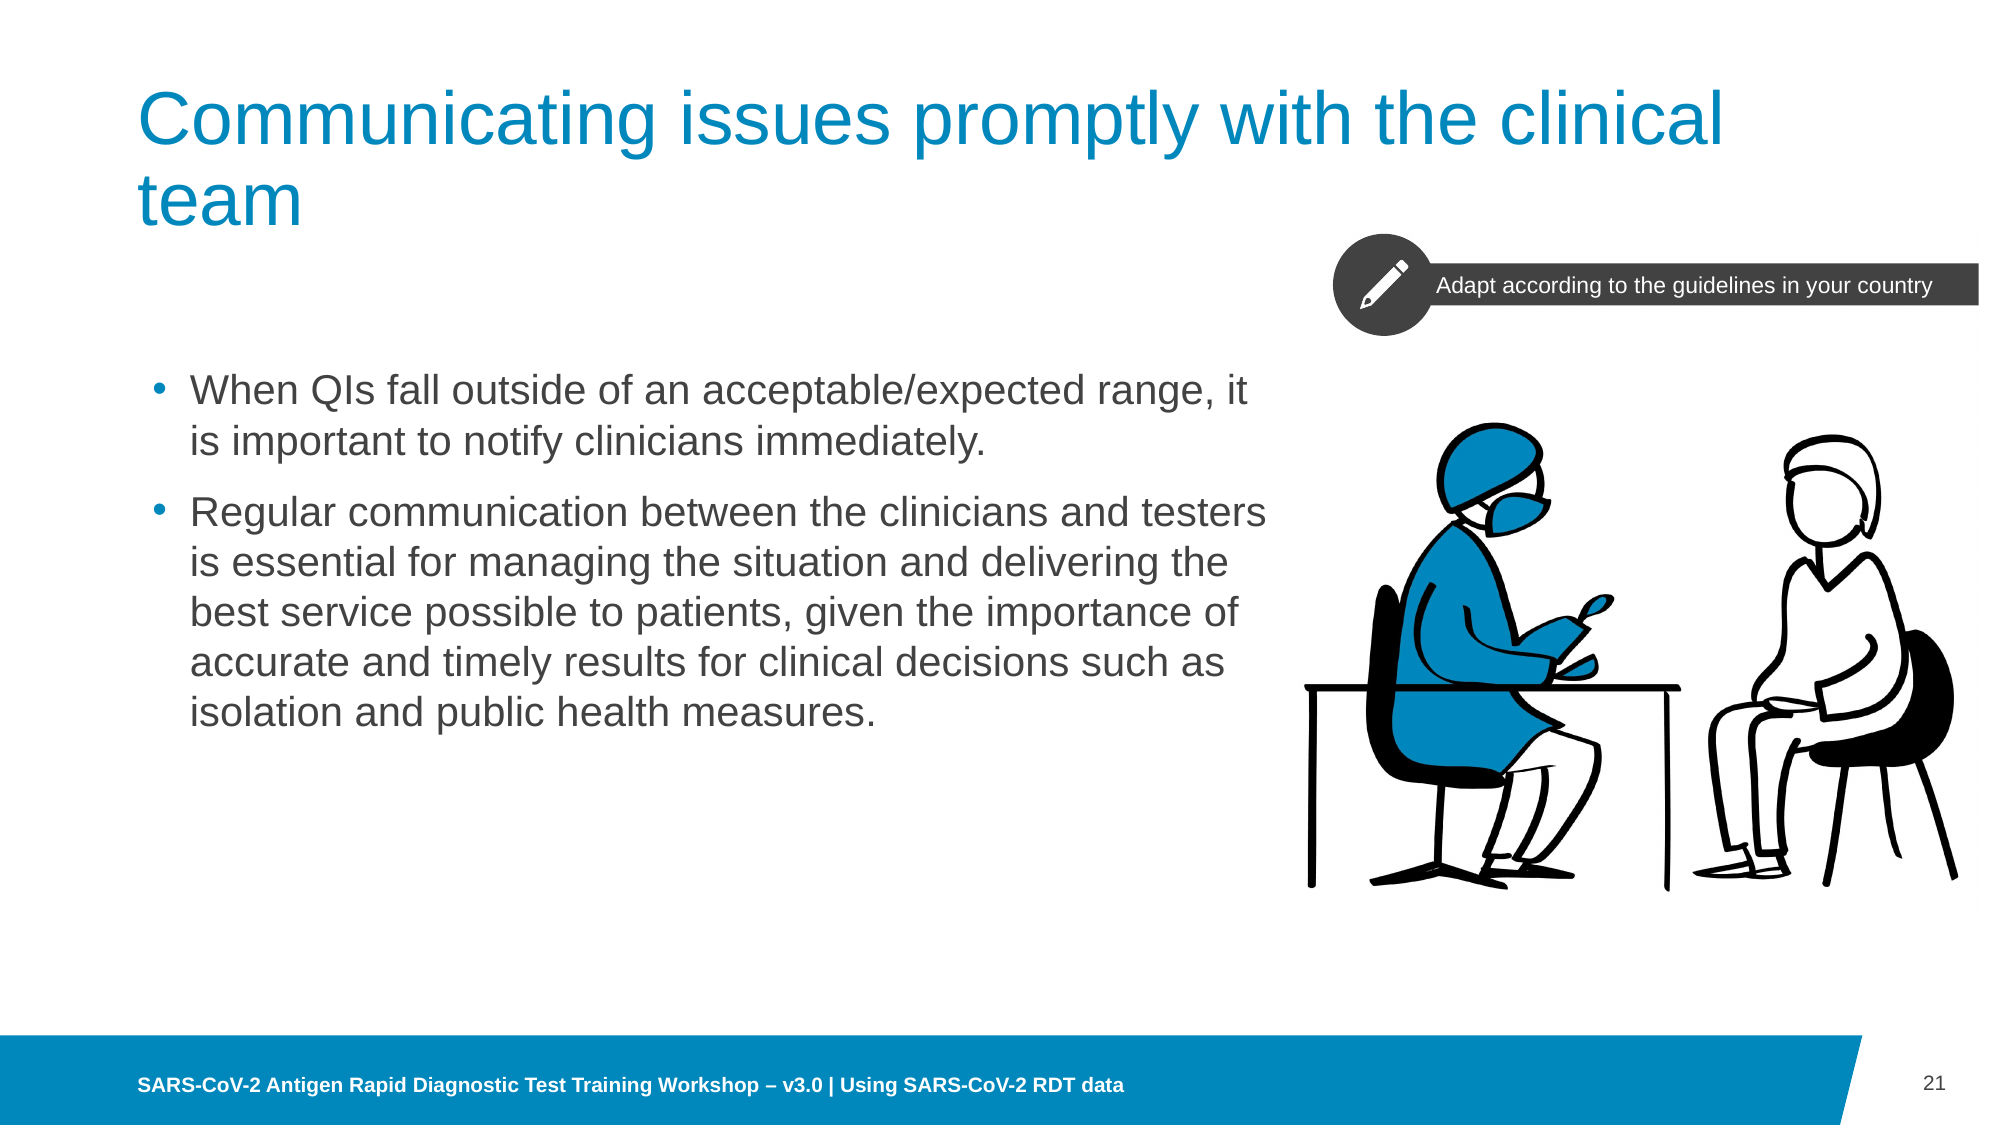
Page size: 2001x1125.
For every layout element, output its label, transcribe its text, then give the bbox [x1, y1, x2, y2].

list When QIs fall outside of an acceptable/expected range, it is important to notify clinicians immediately. Regular communication between the clinicians and testers is essential for managing the situation and delivering the best service possible to patients, given the importance of accurate and timely results for clinical decisions such as isolation and public health measures. [137, 284, 1296, 1014]
footer SARS-CoV-2 Antigen Rapid Diagnostic Test Training Workshop – v3.0 | Using SARS-CoV-2 RDT data [137, 1042, 1338, 1125]
slide_number 21 [1862, 1035, 1947, 1125]
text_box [1334, 235, 1979, 334]
picture [1295, 229, 1979, 914]
title Communicating issues promptly with the clinical team [137, 87, 1863, 243]
